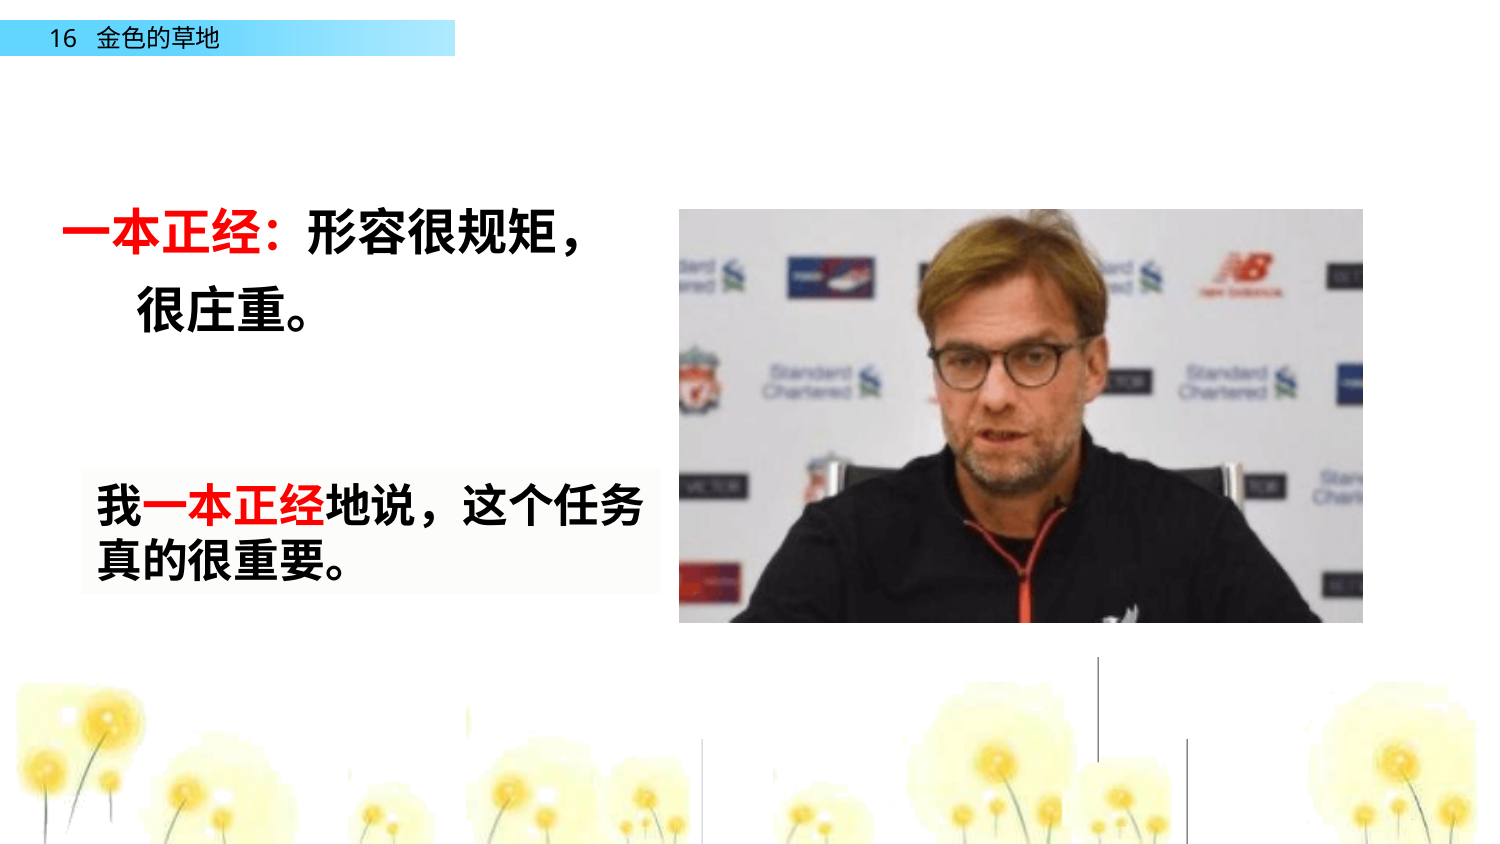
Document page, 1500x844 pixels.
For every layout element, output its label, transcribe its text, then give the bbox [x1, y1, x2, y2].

text_box 我一本正经地说，这个任务 真的很重要。 [81, 469, 661, 594]
picture [1222, 657, 1500, 844]
picture [678, 208, 1363, 623]
picture [0, 657, 1188, 844]
text_box 一本正经：形容很规矩，很庄重。 [46, 174, 632, 346]
